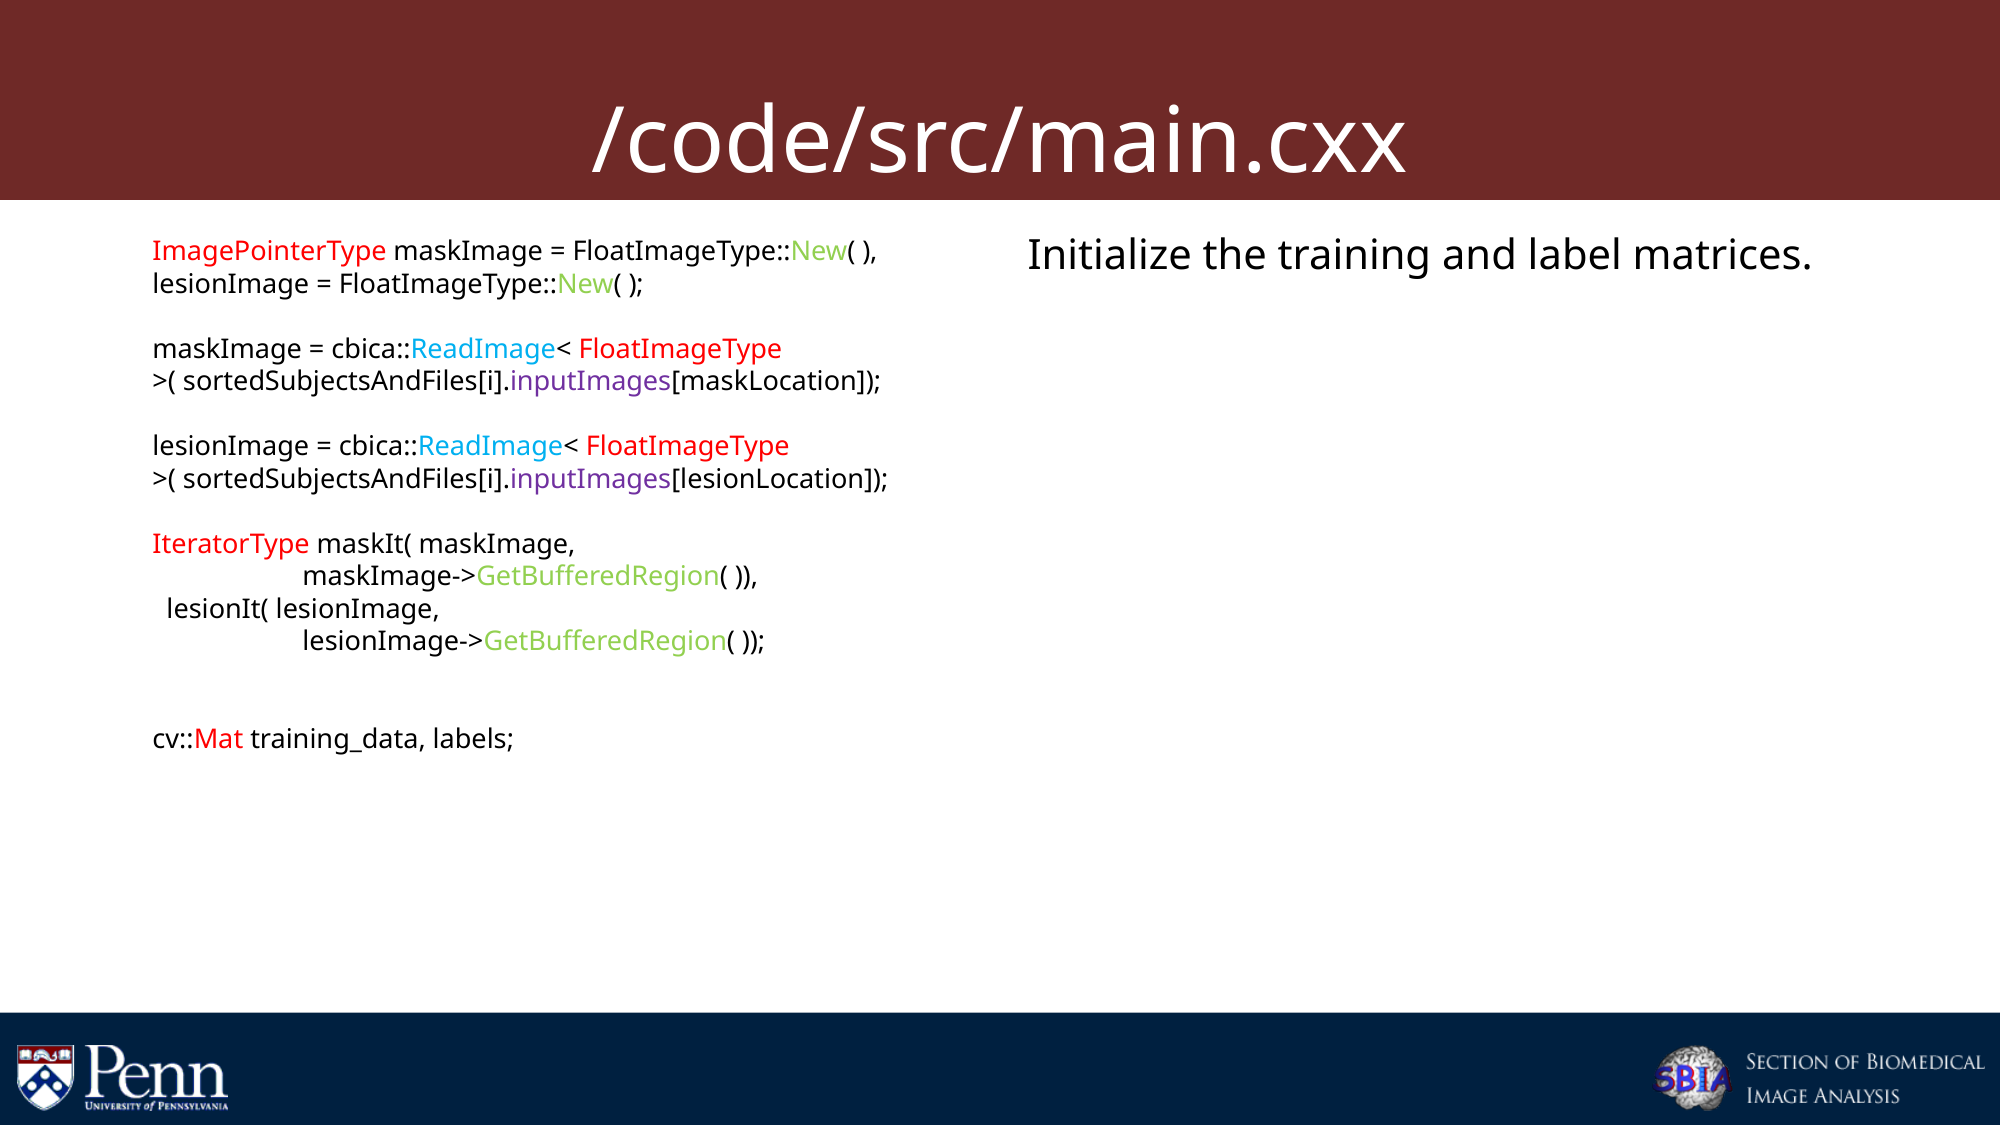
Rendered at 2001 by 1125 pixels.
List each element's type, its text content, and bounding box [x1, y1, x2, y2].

list Initialize the training and label matrices. [1012, 226, 1863, 987]
title /code/src/main.cxx [137, 0, 1863, 200]
picture [17, 1045, 228, 1111]
picture [1652, 1044, 1985, 1112]
list ImagePointerType maskImage = FloatImageType::New( ), lesionImage = FloatImageType::New( ); maskImage = cbica::ReadImage< FloatImageType >( sortedSubjectsAndFiles[i].inputImages[maskLocation]); lesionImage = cbica::ReadImage< FloatImageType >( sortedSubjectsAndFiles[i].inputImages[lesionLocation]); IteratorType maskIt( maskImage, maskImage->GetBufferedRegion( )), lesionIt( lesionImage, lesionImage->GetBufferedRegion( )); cv::Mat training_data, labels; [137, 226, 985, 987]
